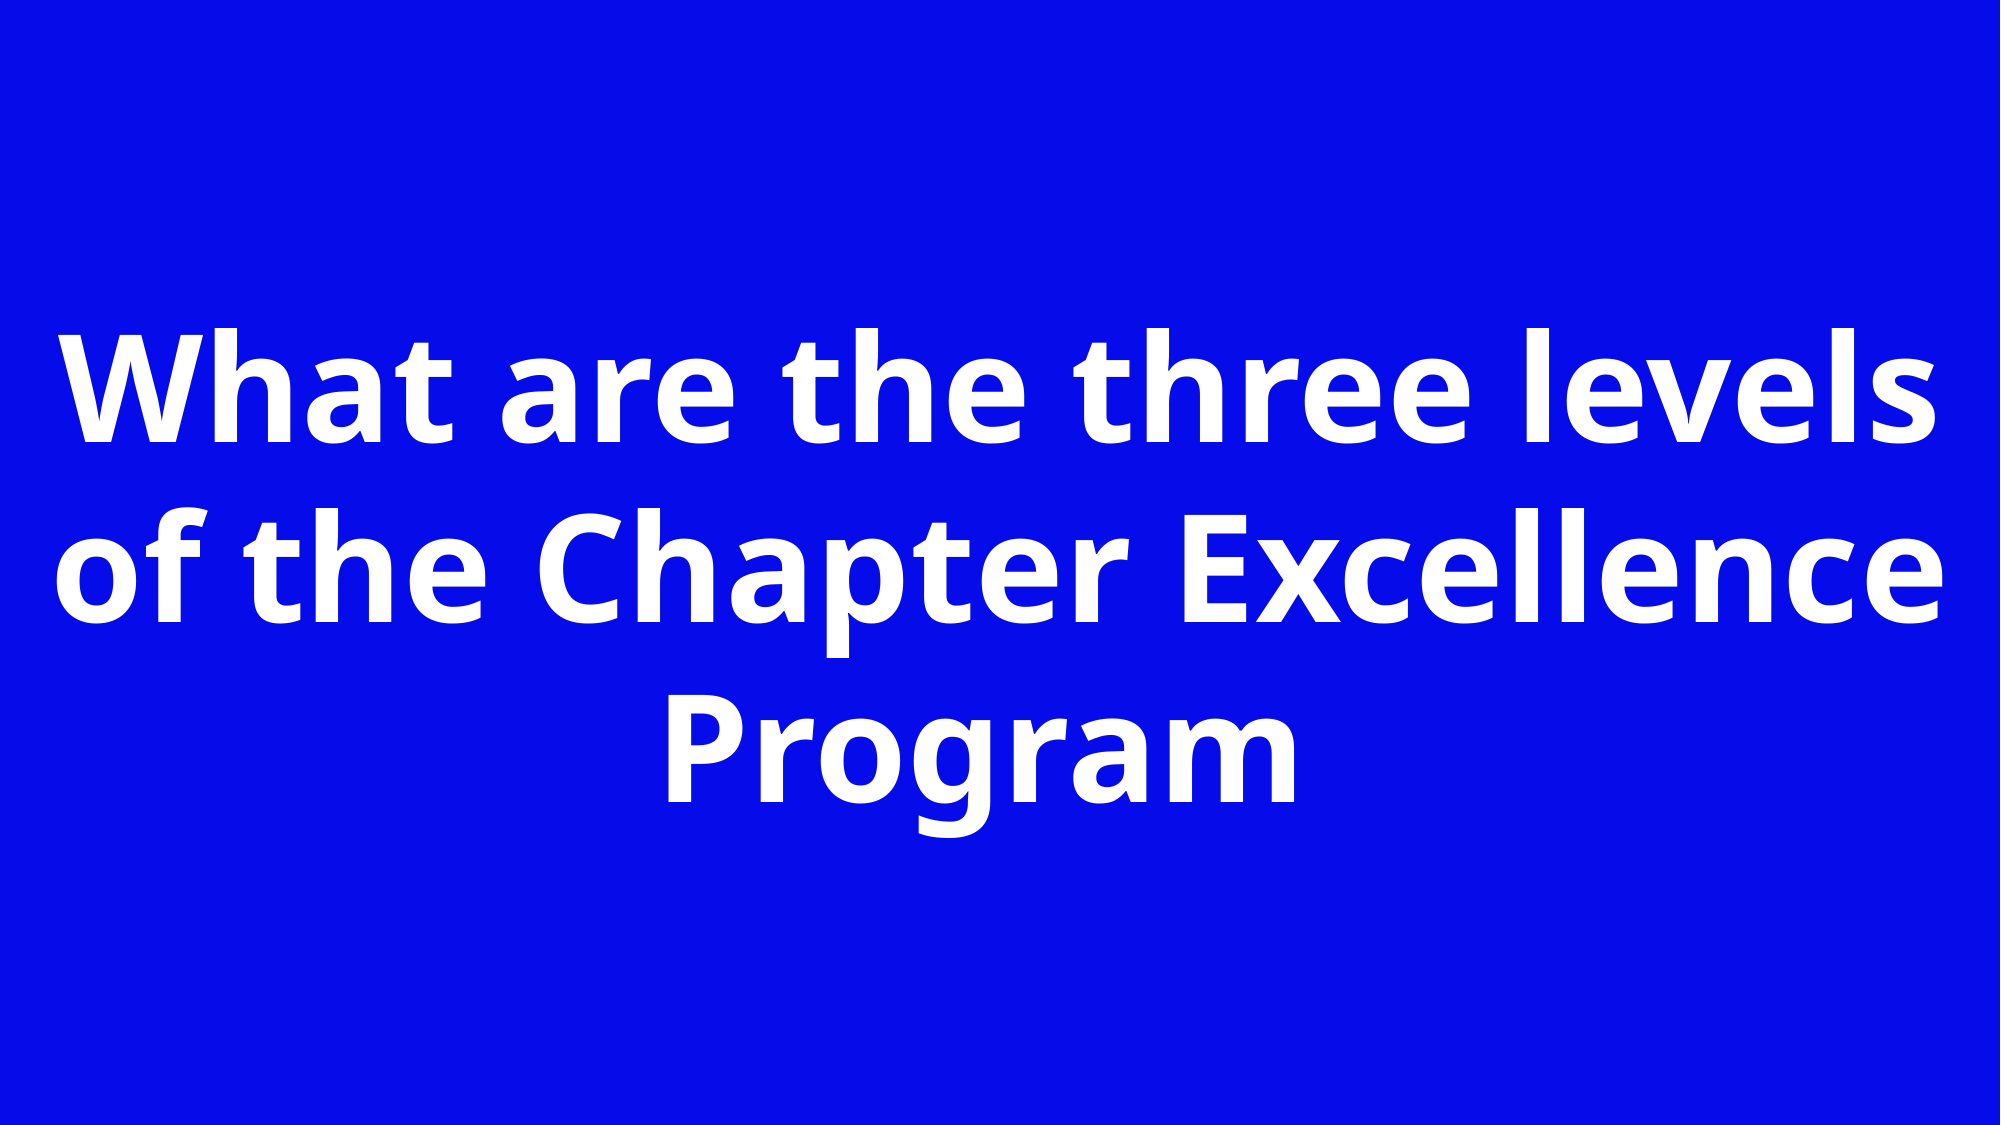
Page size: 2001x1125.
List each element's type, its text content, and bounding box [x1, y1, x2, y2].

text_box What are the three levels of the Chapter Excellence Program [0, 0, 2000, 1125]
